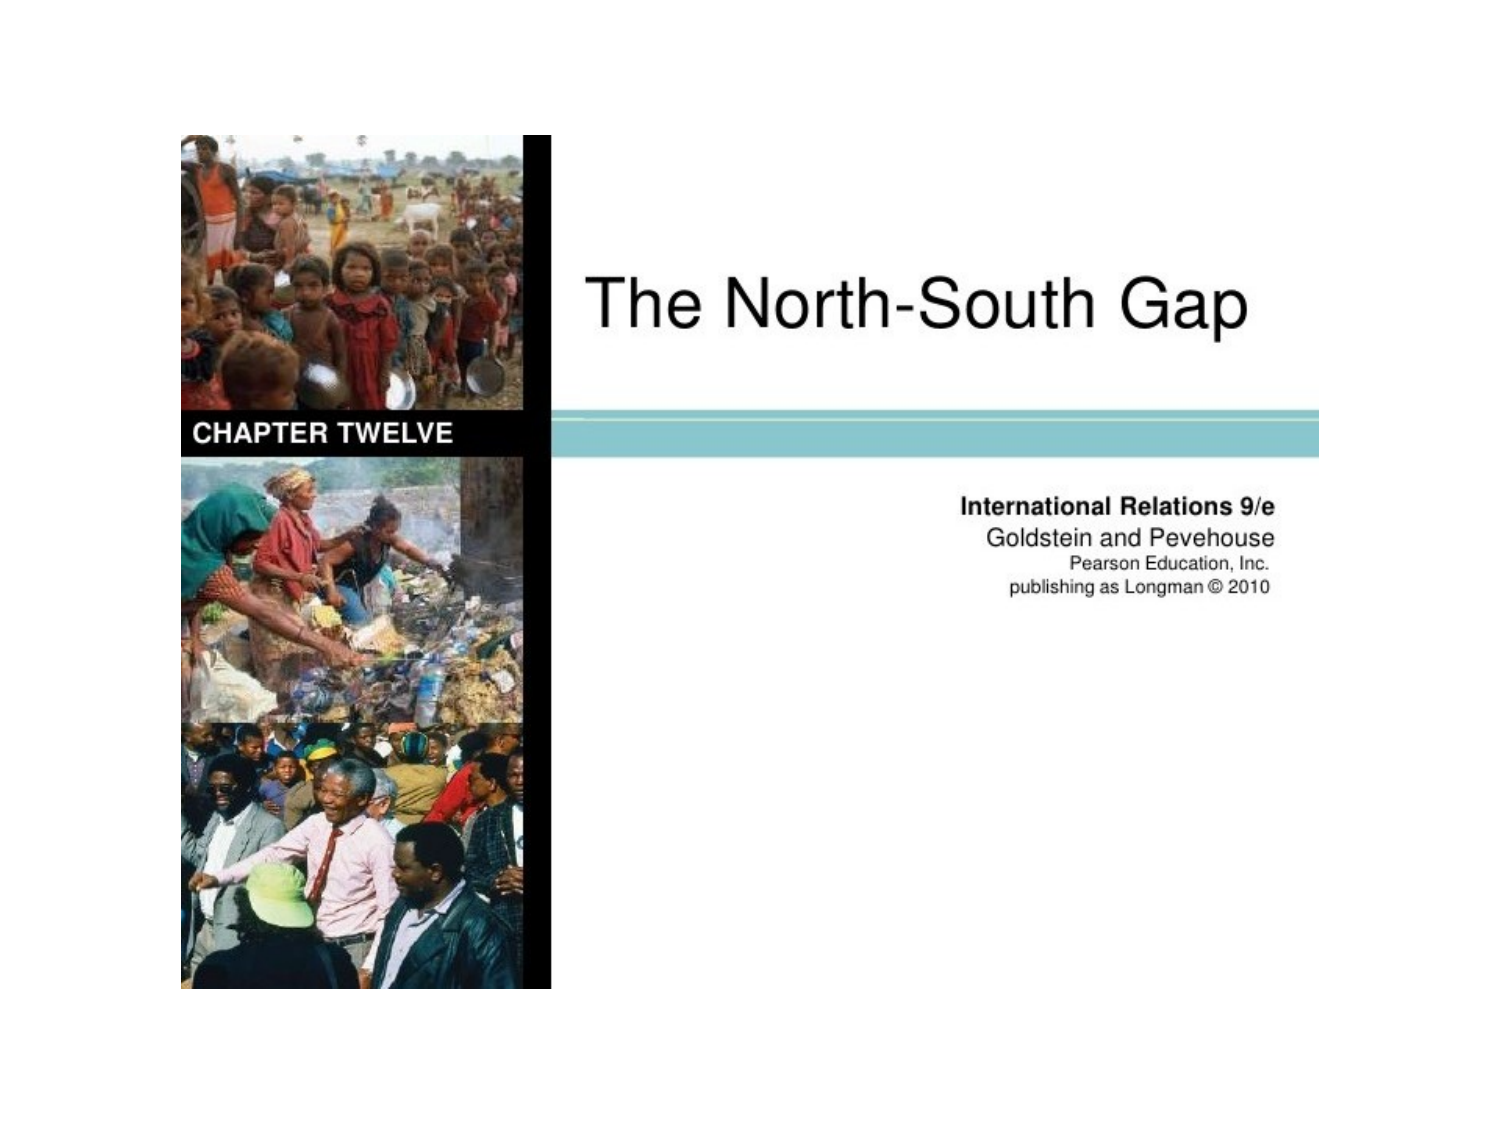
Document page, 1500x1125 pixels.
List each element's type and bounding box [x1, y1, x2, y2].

picture [180, 135, 1319, 990]
